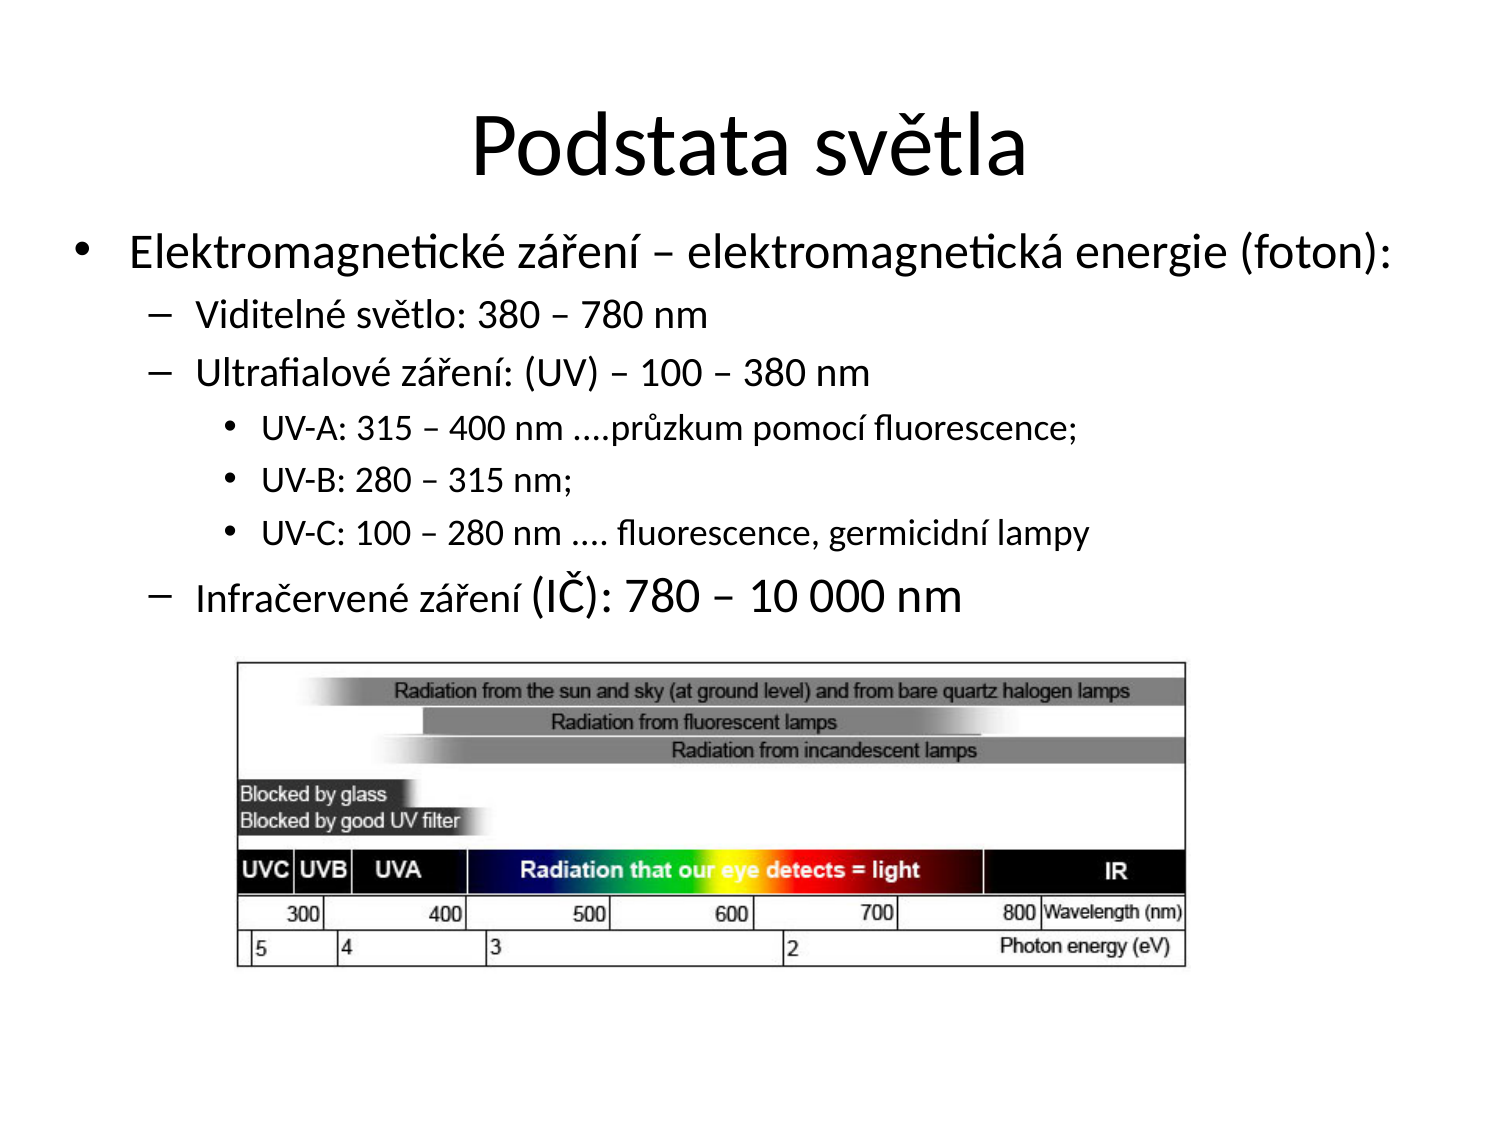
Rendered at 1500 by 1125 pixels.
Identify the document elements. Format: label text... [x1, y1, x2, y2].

title Podstata světla [75, 45, 1425, 210]
picture [234, 655, 1191, 976]
list Elektromagnetické záření – elektromagnetická energie (foton): Viditelné světlo: 380 – 780 nm Ultrafialové záření: (UV) – 100 – 380 nm UV-A: 315 – 400 nm ....průzkum pomocí fluorescence; UV-B: 280 – 315 nm; UV-C: 100 – 280 nm .... fluorescence, germicidní lampy Infračervené záření (IČ): 780 – 10 000 nm [58, 210, 1454, 1008]
